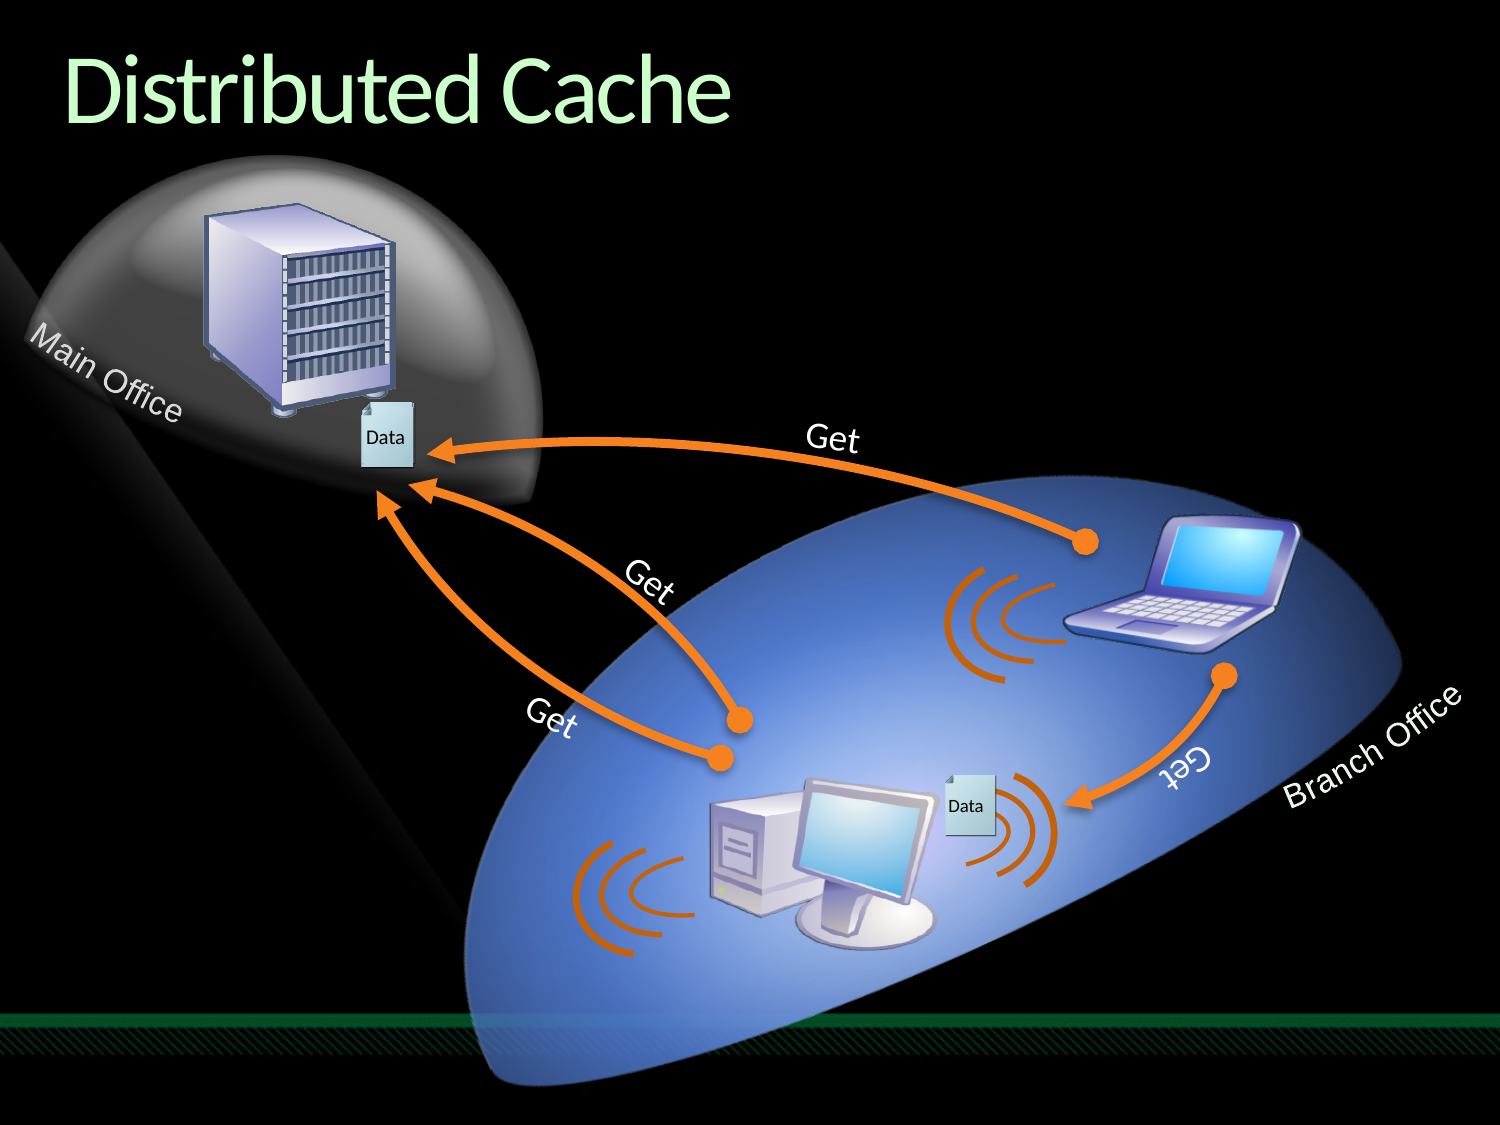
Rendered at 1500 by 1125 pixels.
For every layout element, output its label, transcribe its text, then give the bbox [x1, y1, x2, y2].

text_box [350, 405, 422, 469]
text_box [932, 773, 1000, 837]
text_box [946, 556, 1144, 677]
title Distributed Cache [62, 37, 1438, 147]
picture [0, 0, 1500, 1125]
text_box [426, 405, 1086, 542]
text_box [1066, 717, 1272, 814]
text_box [376, 489, 721, 759]
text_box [413, 477, 735, 728]
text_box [575, 830, 773, 951]
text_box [361, 401, 414, 405]
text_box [893, 775, 1055, 896]
